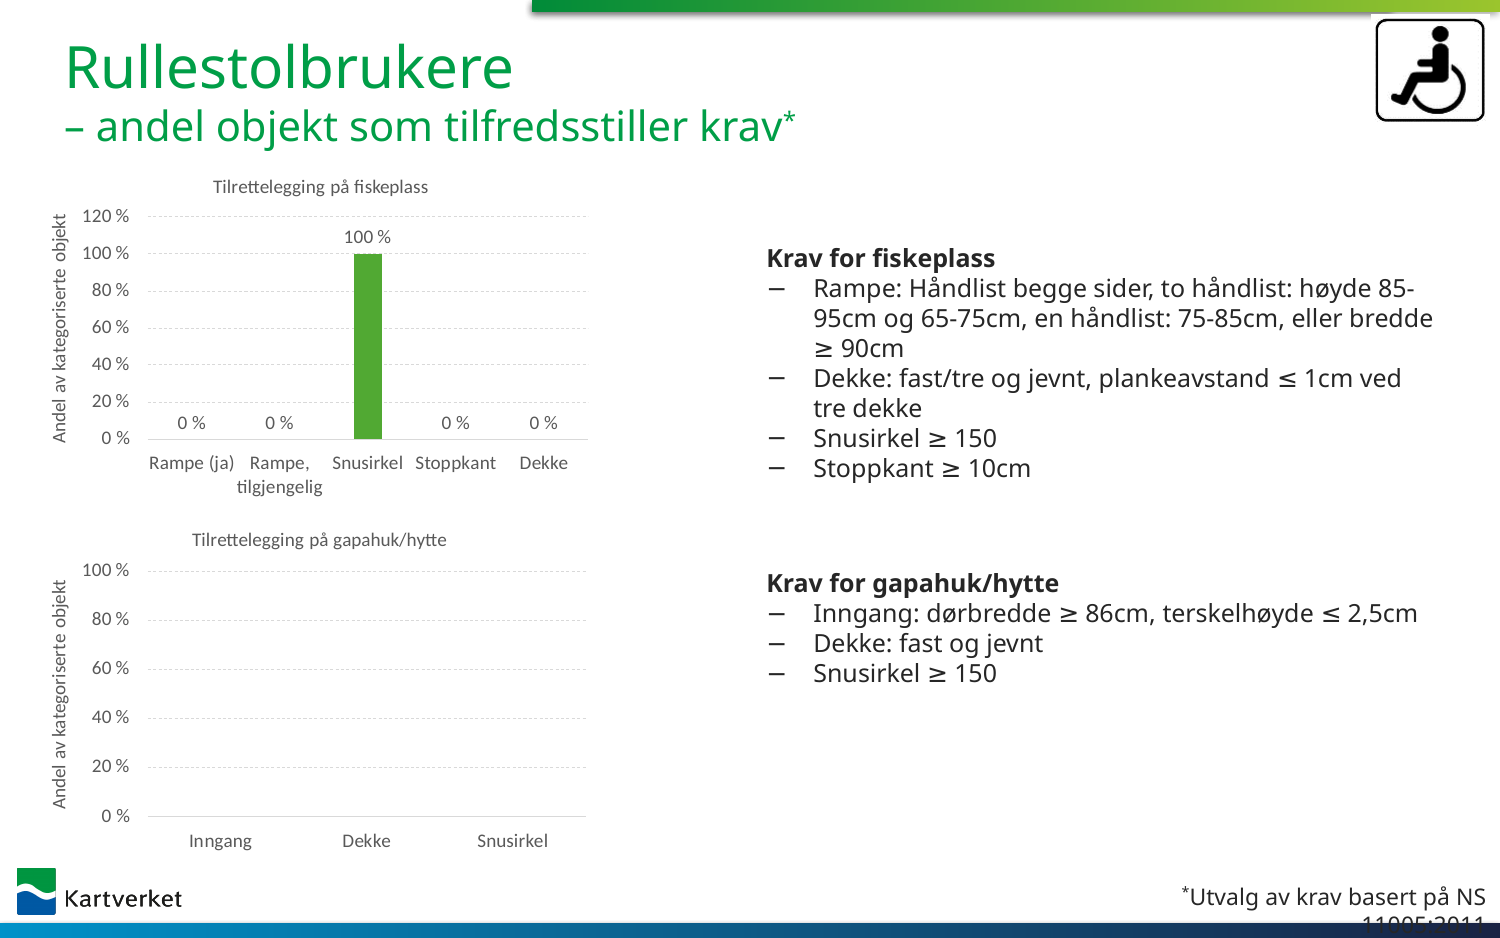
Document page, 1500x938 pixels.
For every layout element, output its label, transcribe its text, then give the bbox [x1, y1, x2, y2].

text_box Krav for gapahuk/hytte Inngang: dørbredde ≥ 86cm, terskelhøyde ≤ 2,5cm Dekke: fast og jevnt Snusirkel ≥ 150 [751, 560, 1452, 695]
text_box Rullestolbrukere – andel objekt som tilfredsstiller krav* [49, 29, 1431, 158]
text_box Krav for fiskeplass Rampe: Håndlist begge sider, to håndlist: høyde 85-95cm og 65-75cm, en håndlist: 75-85cm, eller bredde ≥ 90cm Dekke: fast/tre og jevnt, plankeavstand ≤ 1cm ved tre dekke Snusirkel ≥ 150 Stoppkant ≥ 10cm [751, 235, 1452, 490]
picture [41, 520, 597, 859]
picture [1371, 13, 1491, 127]
picture [41, 166, 599, 505]
text_box *Utvalg av krav basert på NS 11005:2011 [1068, 873, 1500, 938]
